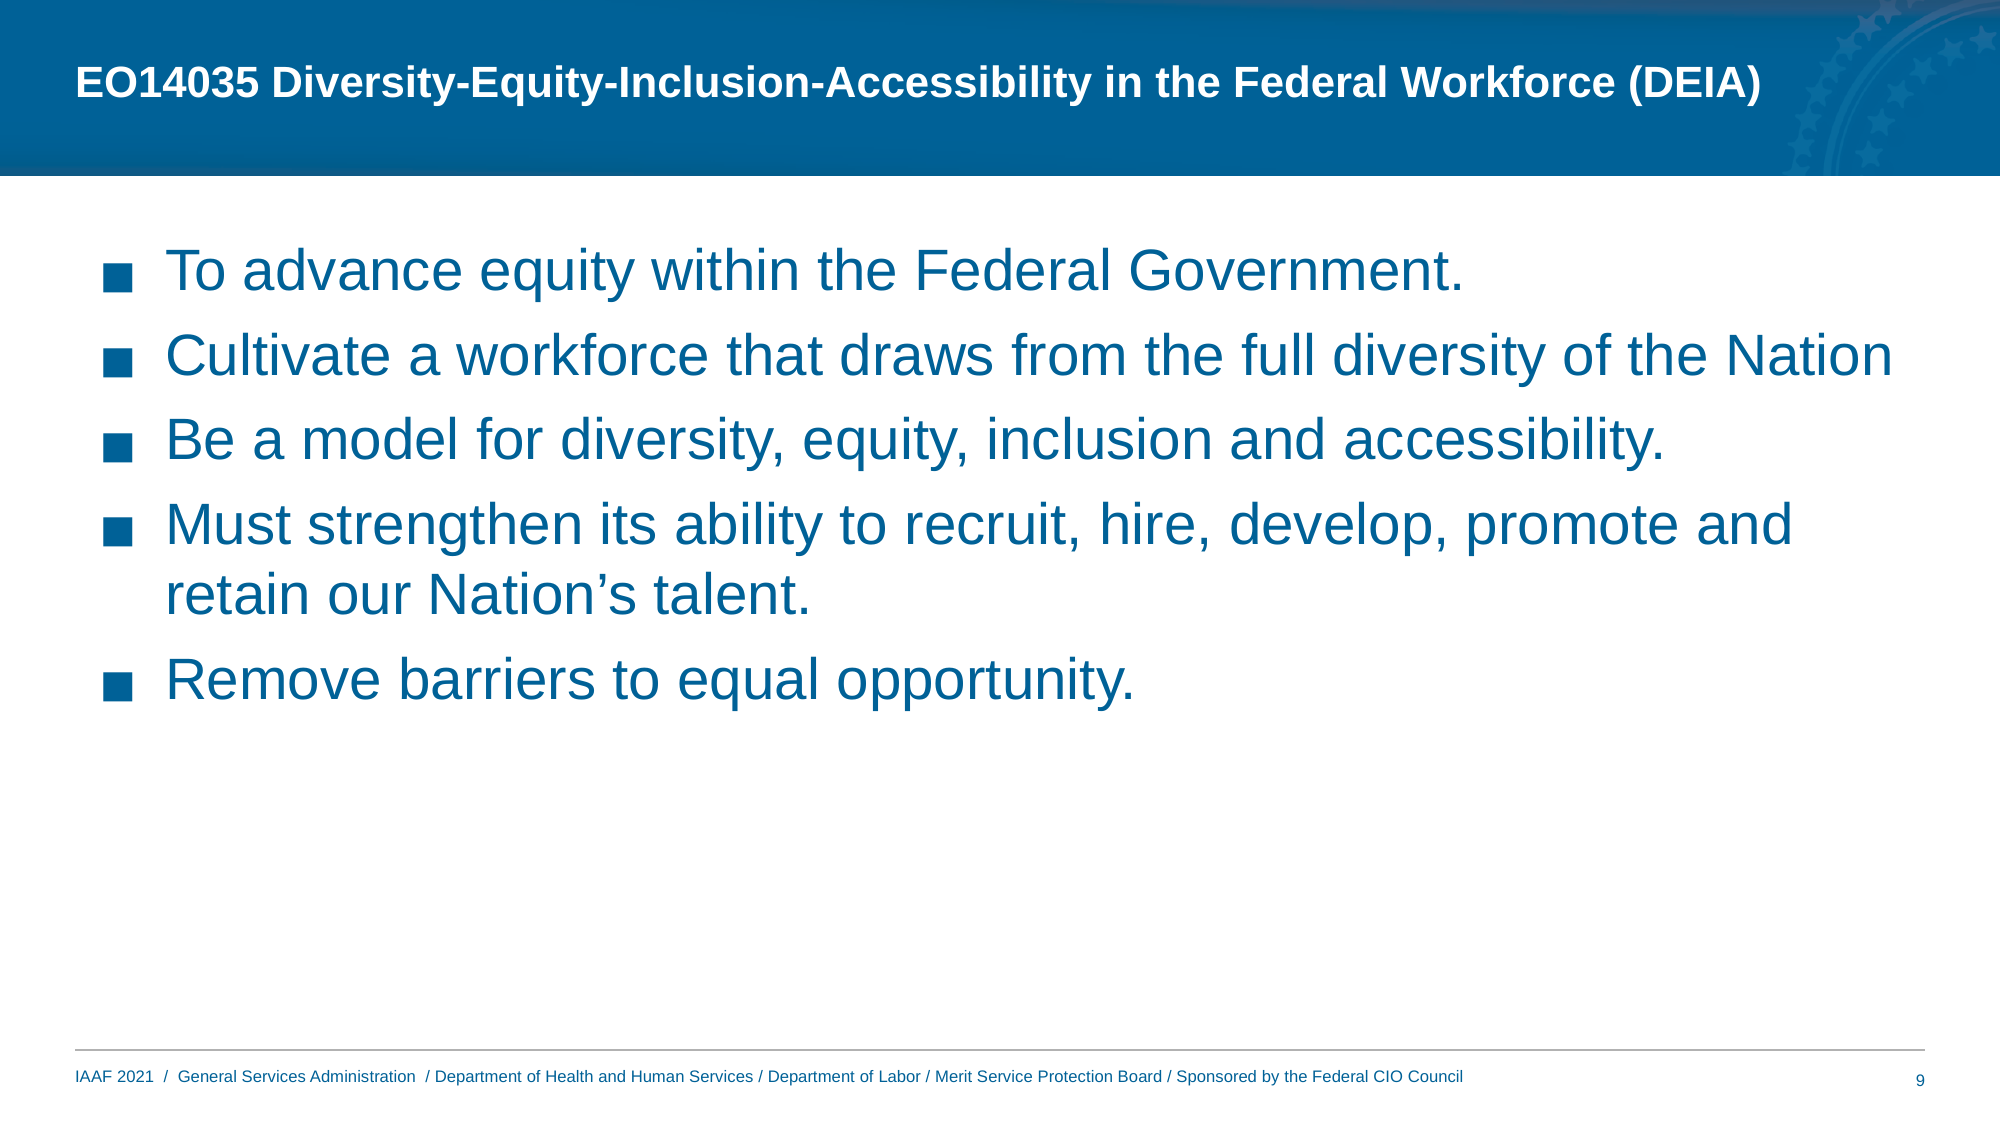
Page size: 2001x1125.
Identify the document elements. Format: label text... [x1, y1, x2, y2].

slide_number 9 [1880, 1065, 1925, 1095]
picture [0, 0, 2000, 176]
title EO14035 Diversity-Equity-Inclusion-Accessibility in the Federal Workforce (DEIA) [75, 52, 1800, 128]
list To advance equity within the Federal Government. Cultivate a workforce that draws from the full diversity of the Nation Be a model for diversity, equity, inclusion and accessibility. Must strengthen its ability to recruit, hire, develop, promote and retain our Nation’s talent. Remove barriers to equal opportunity. [75, 224, 1925, 1035]
picture [0, 168, 666, 176]
